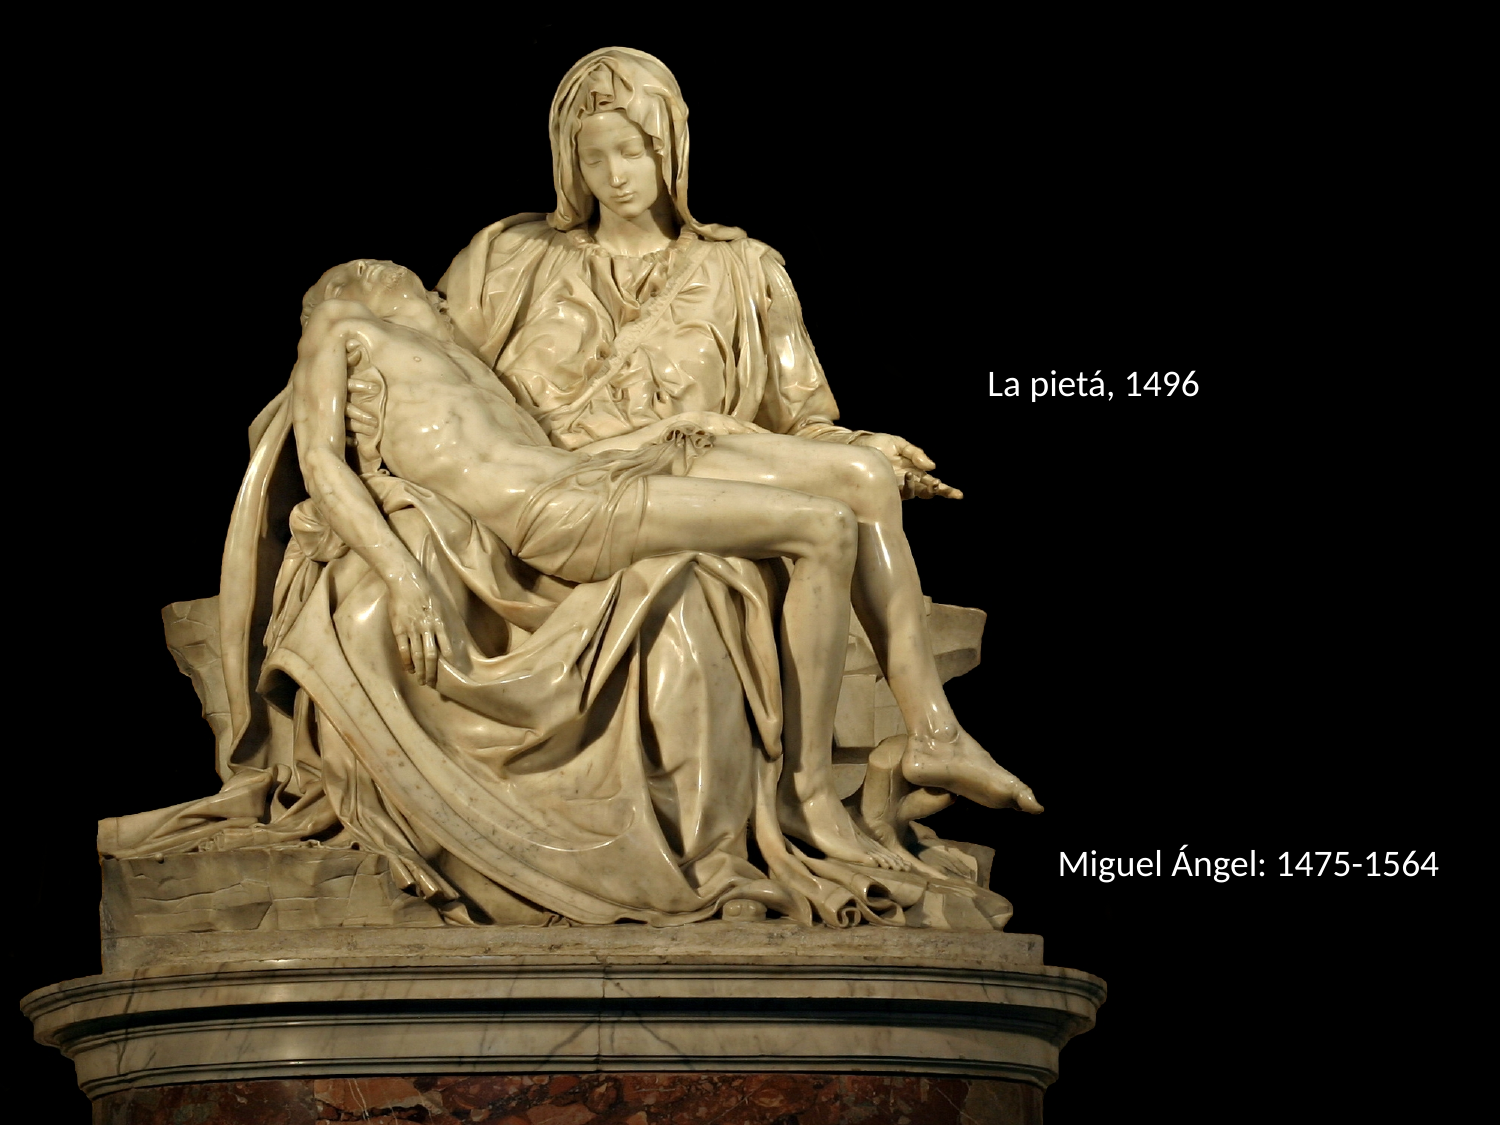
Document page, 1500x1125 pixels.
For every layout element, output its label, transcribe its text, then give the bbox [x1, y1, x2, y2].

text_box Miguel Ángel: 1475-1564 [1128, 831, 1477, 892]
picture [0, 0, 1126, 1125]
text_box La pietá, 1496 [1128, 351, 1407, 412]
